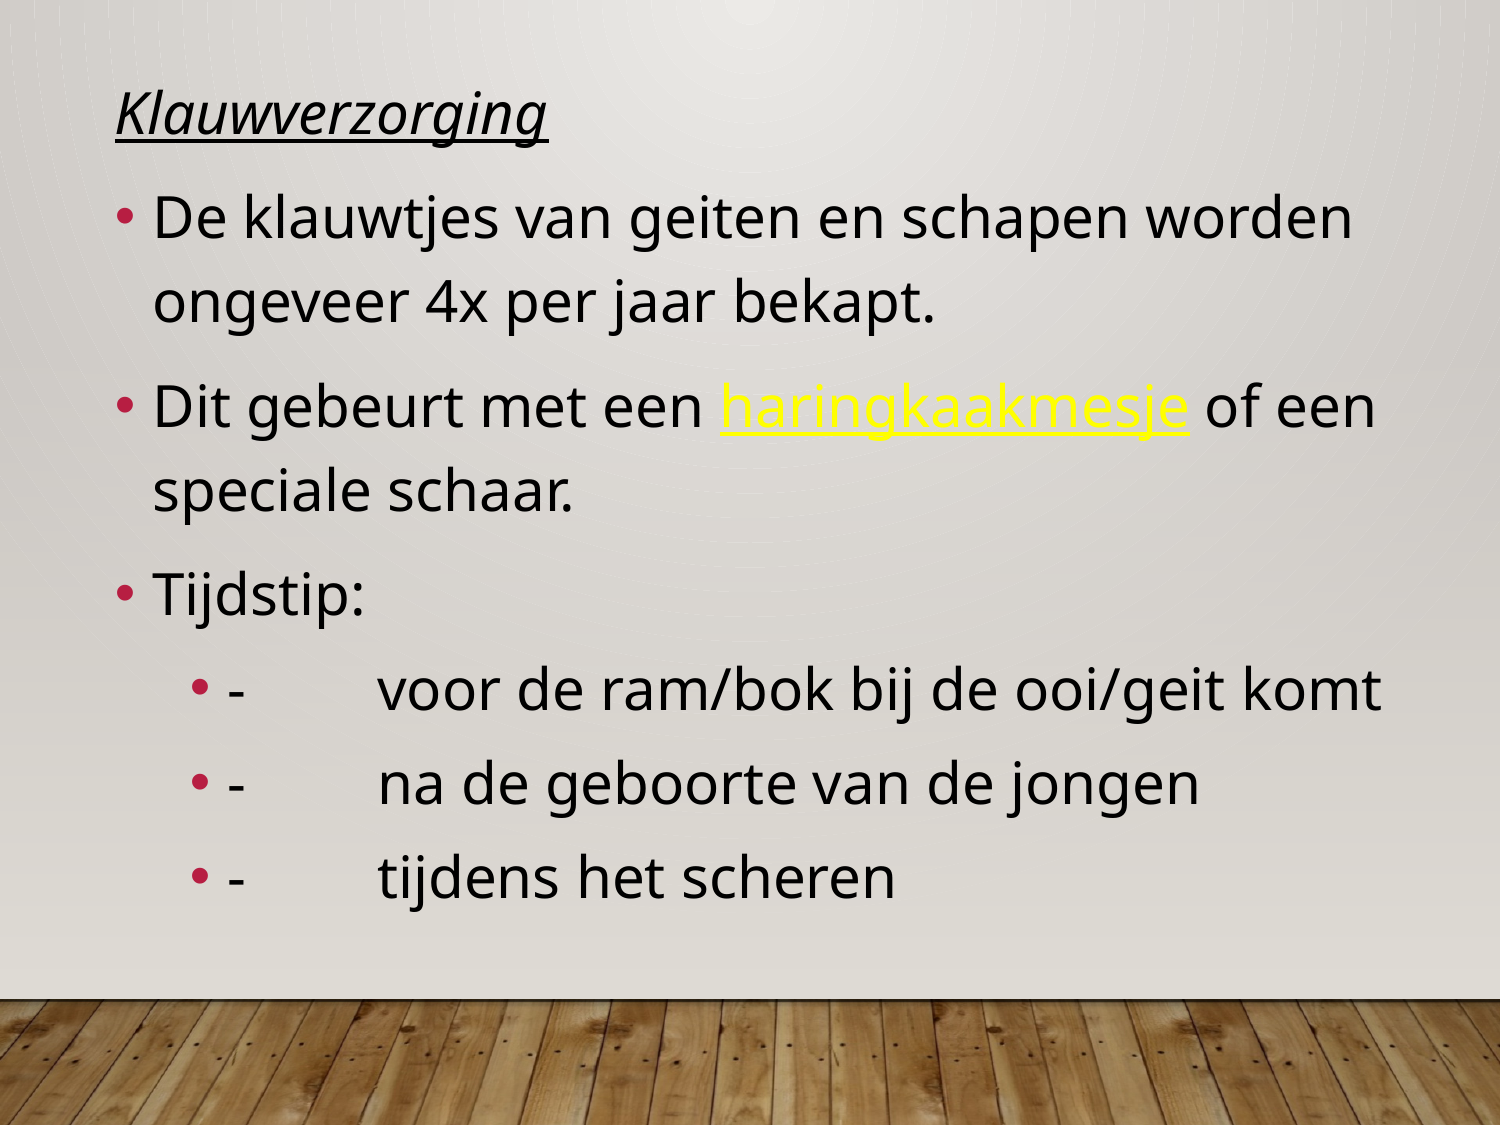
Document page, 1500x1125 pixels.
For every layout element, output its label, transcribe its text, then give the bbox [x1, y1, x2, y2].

list Klauwverzorging De klauwtjes van geiten en schapen worden ongeveer 4x per jaar bekapt. Dit gebeurt met een haringkaakmesje of een speciale schaar. Tijdstip: - voor de ram/bok bij de ooi/geit komt - na de geboorte van de jongen - tijdens het scheren [99, 54, 1400, 1071]
picture [0, 999, 1500, 1125]
